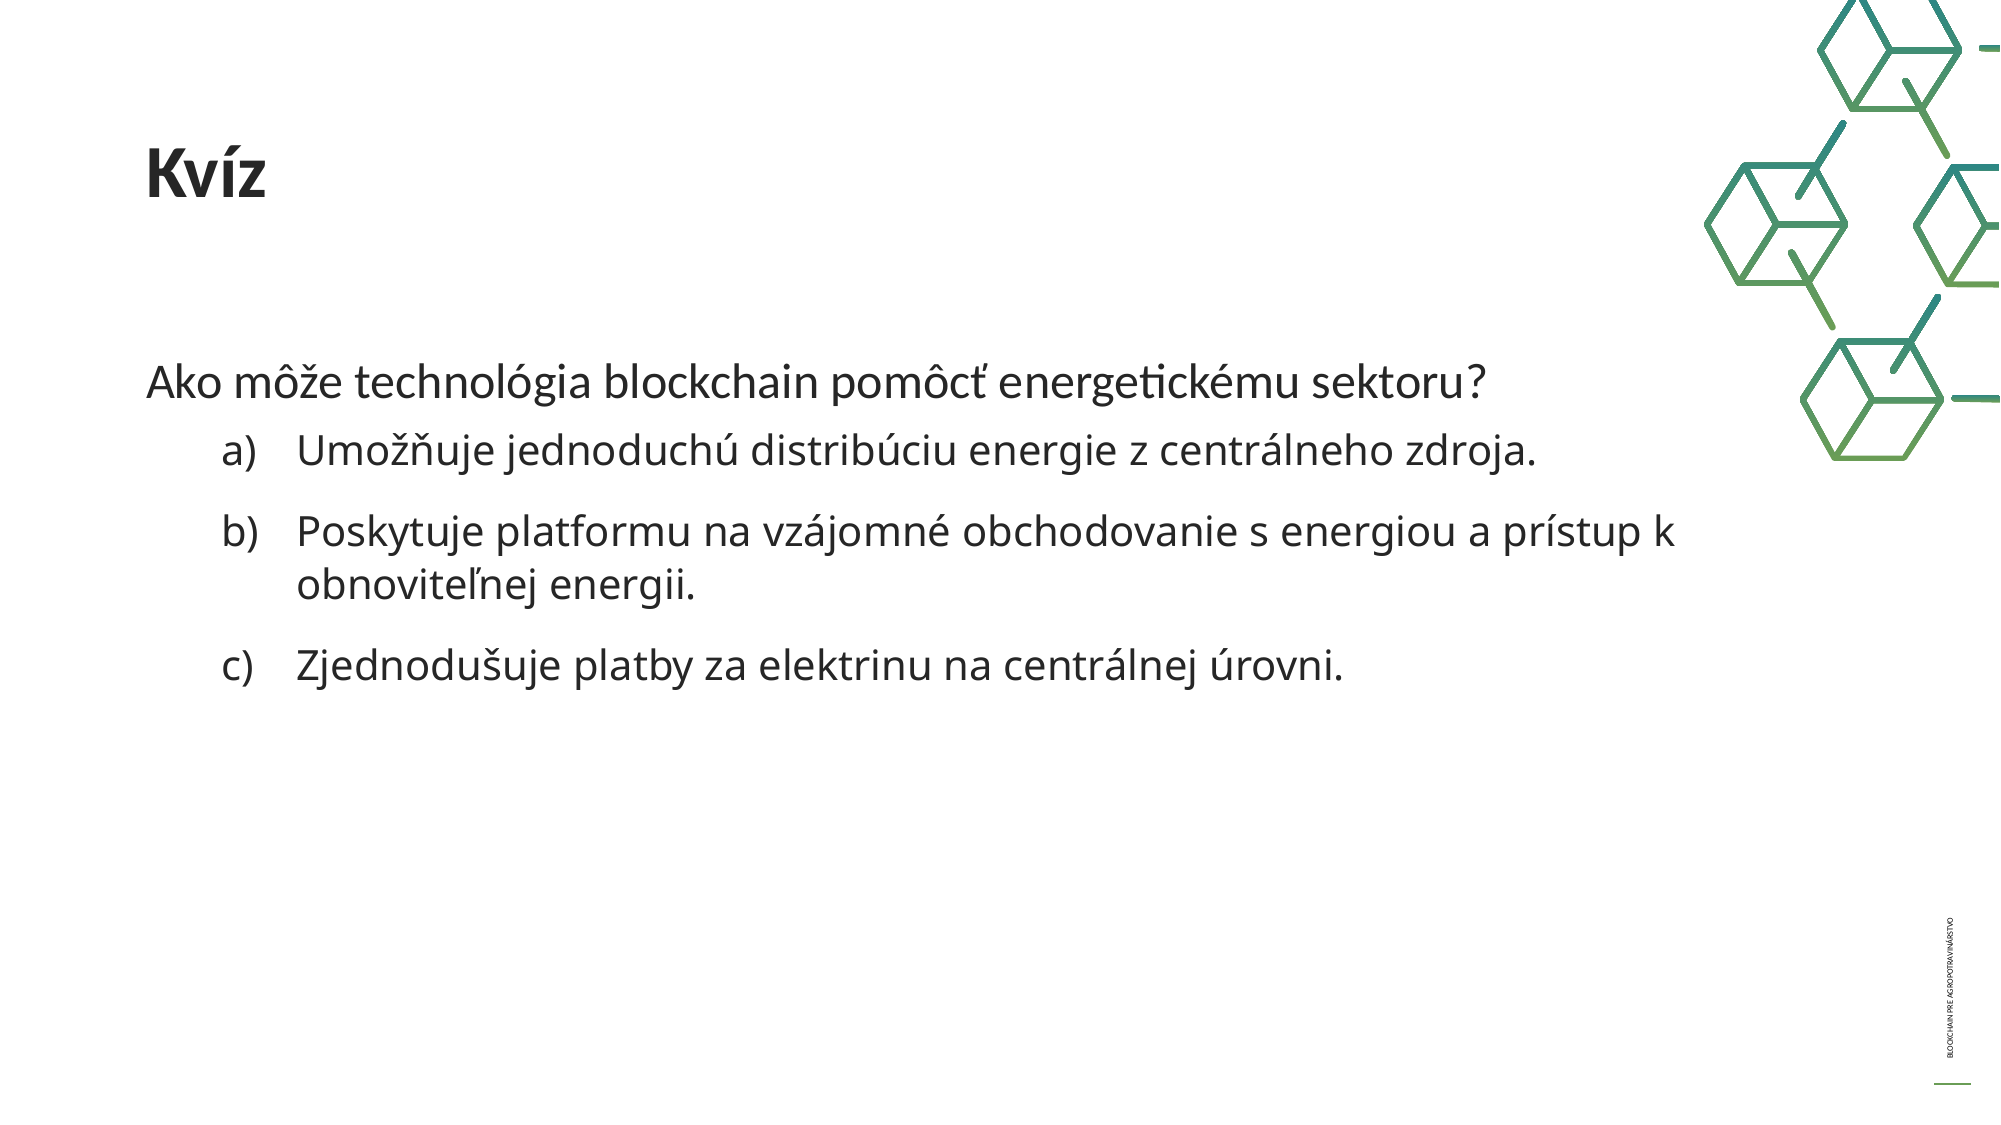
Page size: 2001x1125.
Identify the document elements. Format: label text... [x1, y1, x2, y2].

list Ako môže technológia blockchain pomôcť energetickému sektoru? Umožňuje jednoduchú distribúciu energie z centrálneho zdroja. Poskytuje platformu na vzájomné obchodovanie s energiou a prístup k obnoviteľnej energii. Zjednodušuje platby za elektrinu na centrálnej úrovni. [130, 348, 1869, 1035]
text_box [1703, 0, 2000, 462]
list Kvíz [130, 124, 1698, 337]
